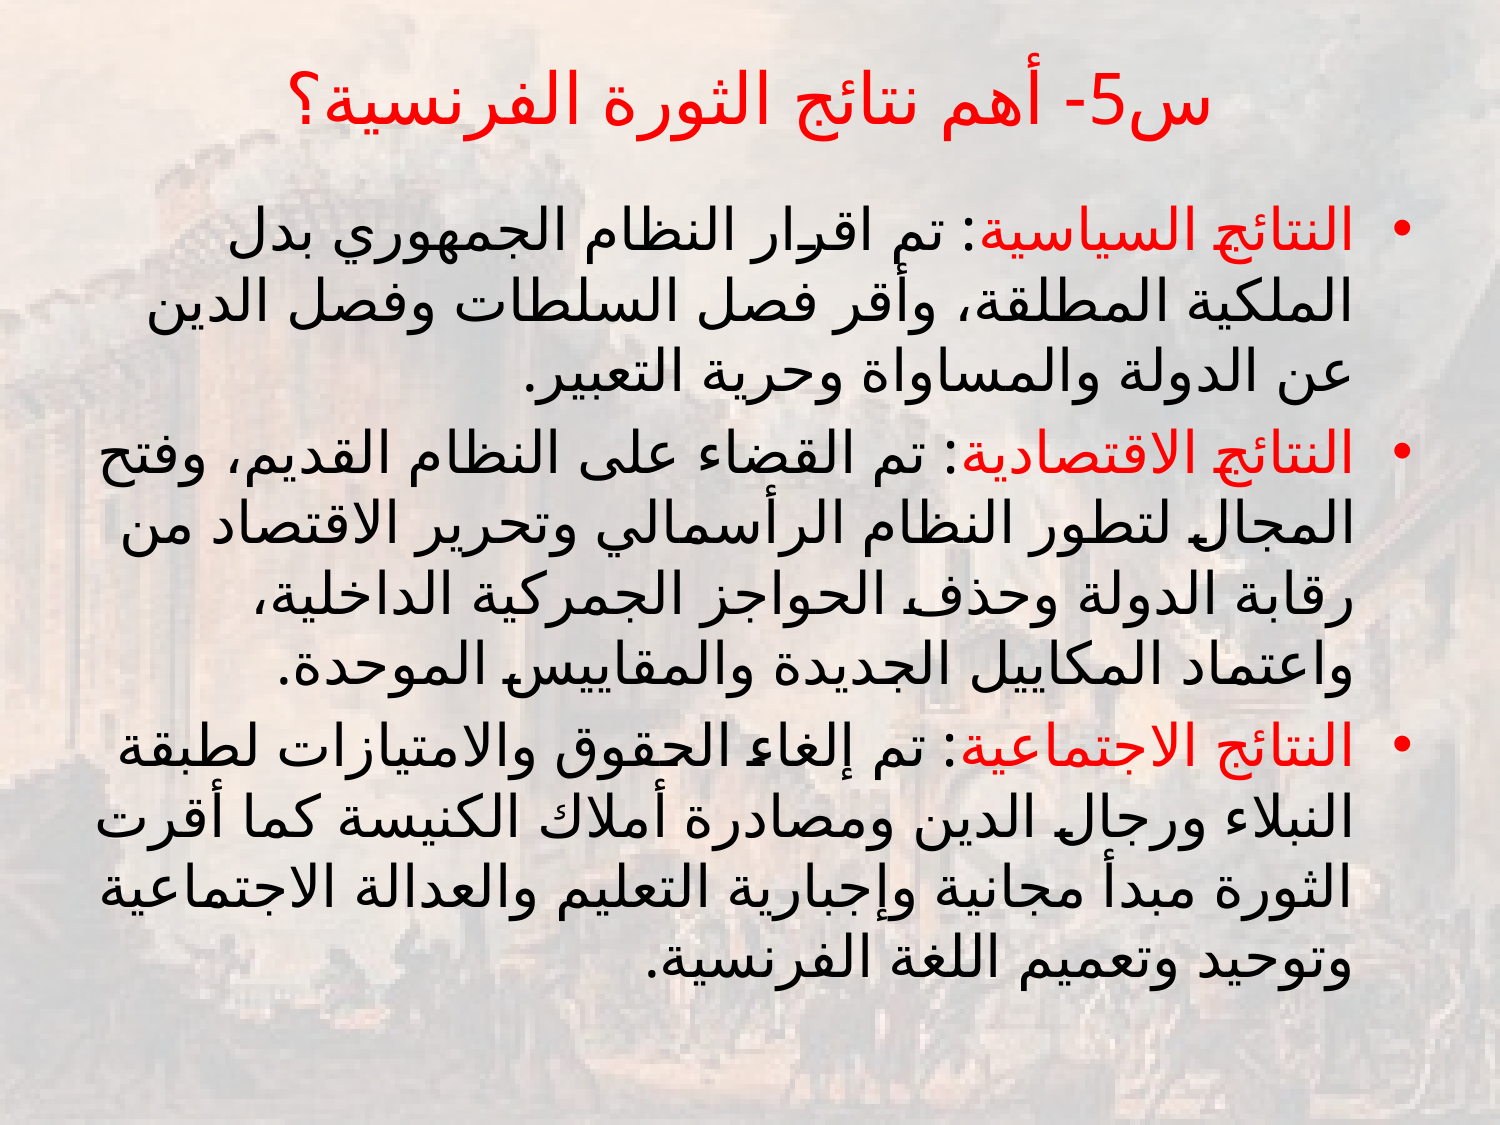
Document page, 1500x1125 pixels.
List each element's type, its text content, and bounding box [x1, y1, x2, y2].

list النتائج السياسية: تم اقرار النظام الجمهوري بدل الملكية المطلقة، وأقر فصل السلطات وفصل الدين عن الدولة والمساواة وحرية التعبير. النتائج الاقتصادية: تم القضاء على النظام القديم، وفتح المجال لتطور النظام الرأسمالي وتحرير الاقتصاد من رقابة الدولة وحذف الحواجز الجمركية الداخلية، واعتماد المكاييل الجديدة والمقاييس الموحدة. النتائج الاجتماعية: تم إلغاء الحقوق والامتيازات لطبقة النبلاء ورجال الدين ومصادرة أملاك الكنيسة كما أقرت الثورة مبدأ مجانية وإجبارية التعليم والعدالة الاجتماعية وتوحيد وتعميم اللغة الفرنسية. [75, 184, 1425, 1035]
title س5- أهم نتائج الثورة الفرنسية؟ [75, 45, 1425, 184]
